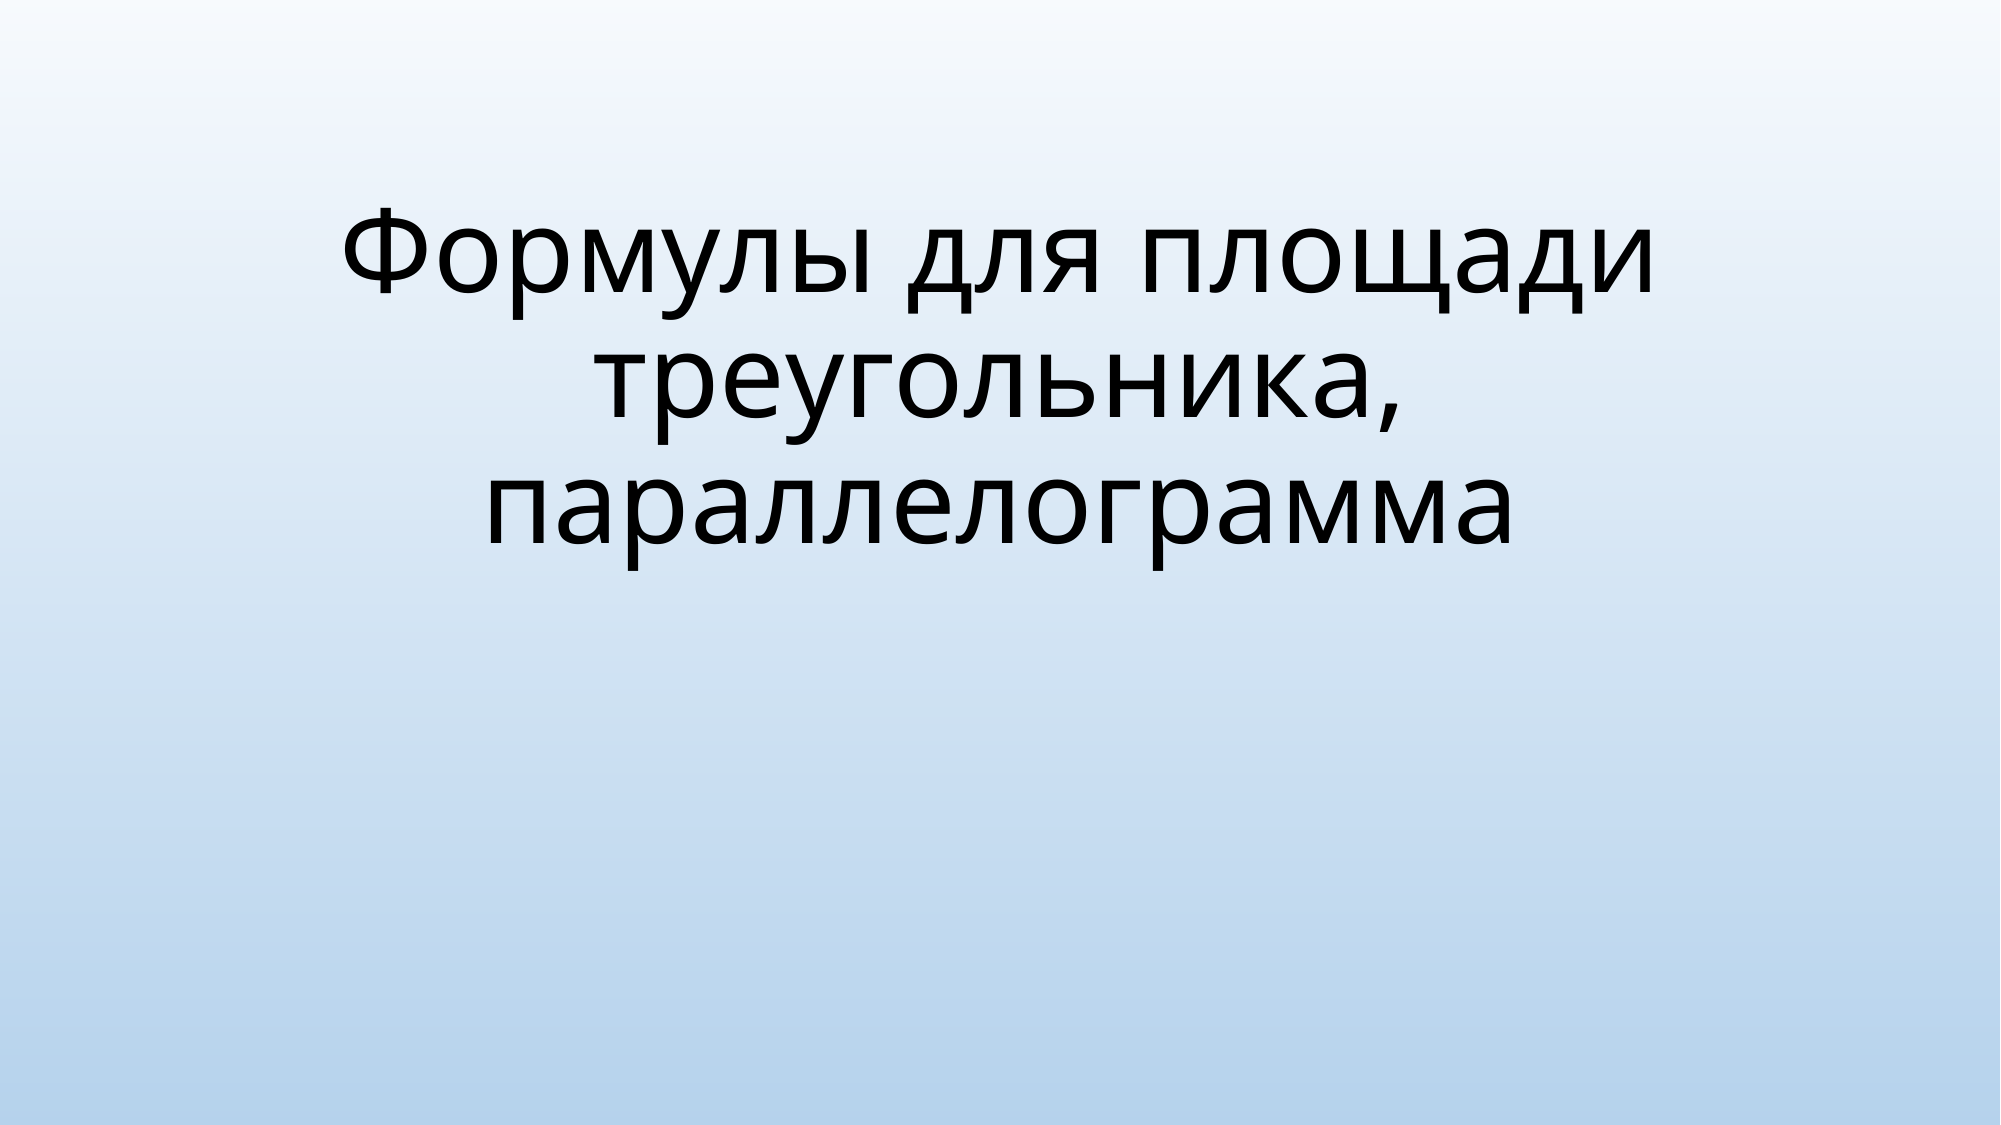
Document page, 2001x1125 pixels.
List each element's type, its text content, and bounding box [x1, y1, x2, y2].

title Формулы для площади треугольника, параллелограмма [249, 184, 1750, 576]
